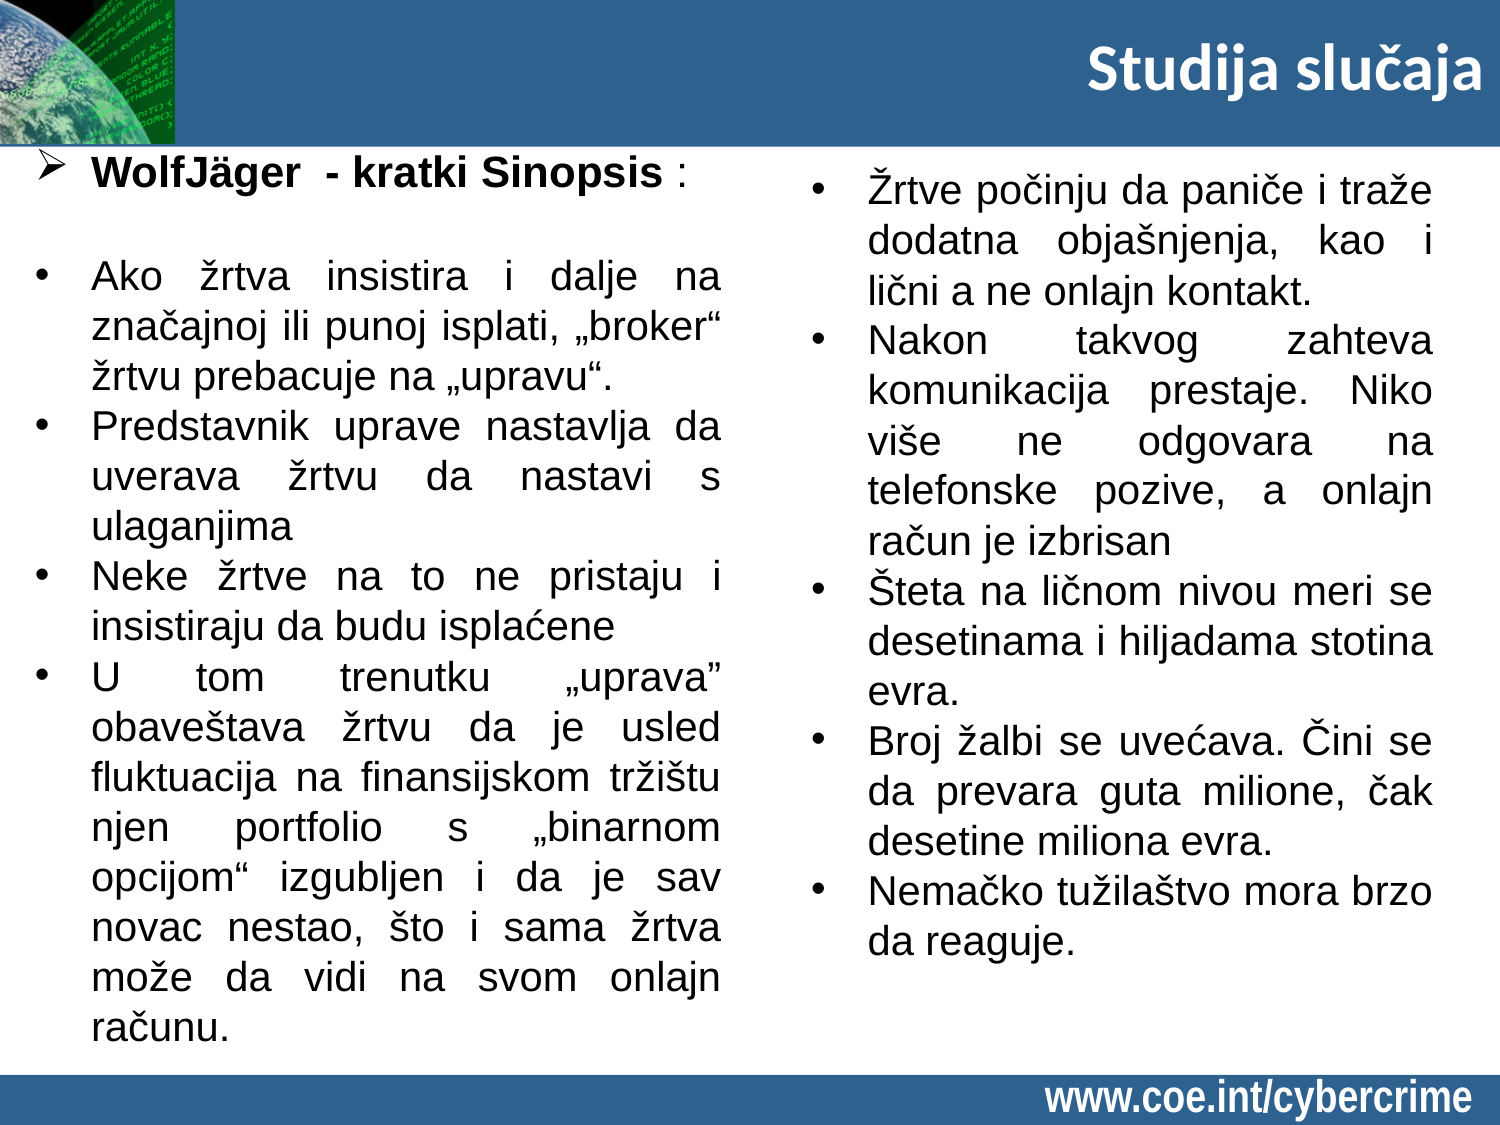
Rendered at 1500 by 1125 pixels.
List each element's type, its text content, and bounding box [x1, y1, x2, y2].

text_box [0, 1073, 1030, 1125]
text_box Studija slučaja [179, 0, 1500, 149]
text_box www.coe.int/cybercrime [1030, 1059, 1500, 1125]
picture [0, 0, 175, 144]
text_box Žrtve počinju da paniče i traže dodatna objašnjenja, kao i lični a ne onlajn kontakt. Nakon takvog zahteva komunikacija prestaje. Niko više ne odgovara na telefonske pozive, a onlajn račun je izbrisan Šteta na ličnom nivou meri se desetinama i hiljadama stotina evra. Broj žalbi se uvećava. Čini se da prevara guta milione, čak desetine miliona evra. Nemačko tužilaštvo mora brzo da reaguje. [796, 155, 1449, 971]
text_box WolfJäger - kratki Sinopsis : Ako žrtva insistira i dalje na značajnoj ili punoj isplati, „broker“ žrtvu prebacuje na „upravu“. Predstavnik uprave nastavlja da uverava žrtvu da nastavi s ulaganjima Neke žrtve na to ne pristaju i insistiraju da budu isplaćene U tom trenutku „uprava” obaveštava žrtvu da je usled fluktuacija na finansijskom tržištu njen portfolio s „binarnom opcijom“ izgubljen i da je sav novac nestao, što i sama žrtva može da vidi na svom onlajn računu. [19, 136, 737, 1057]
